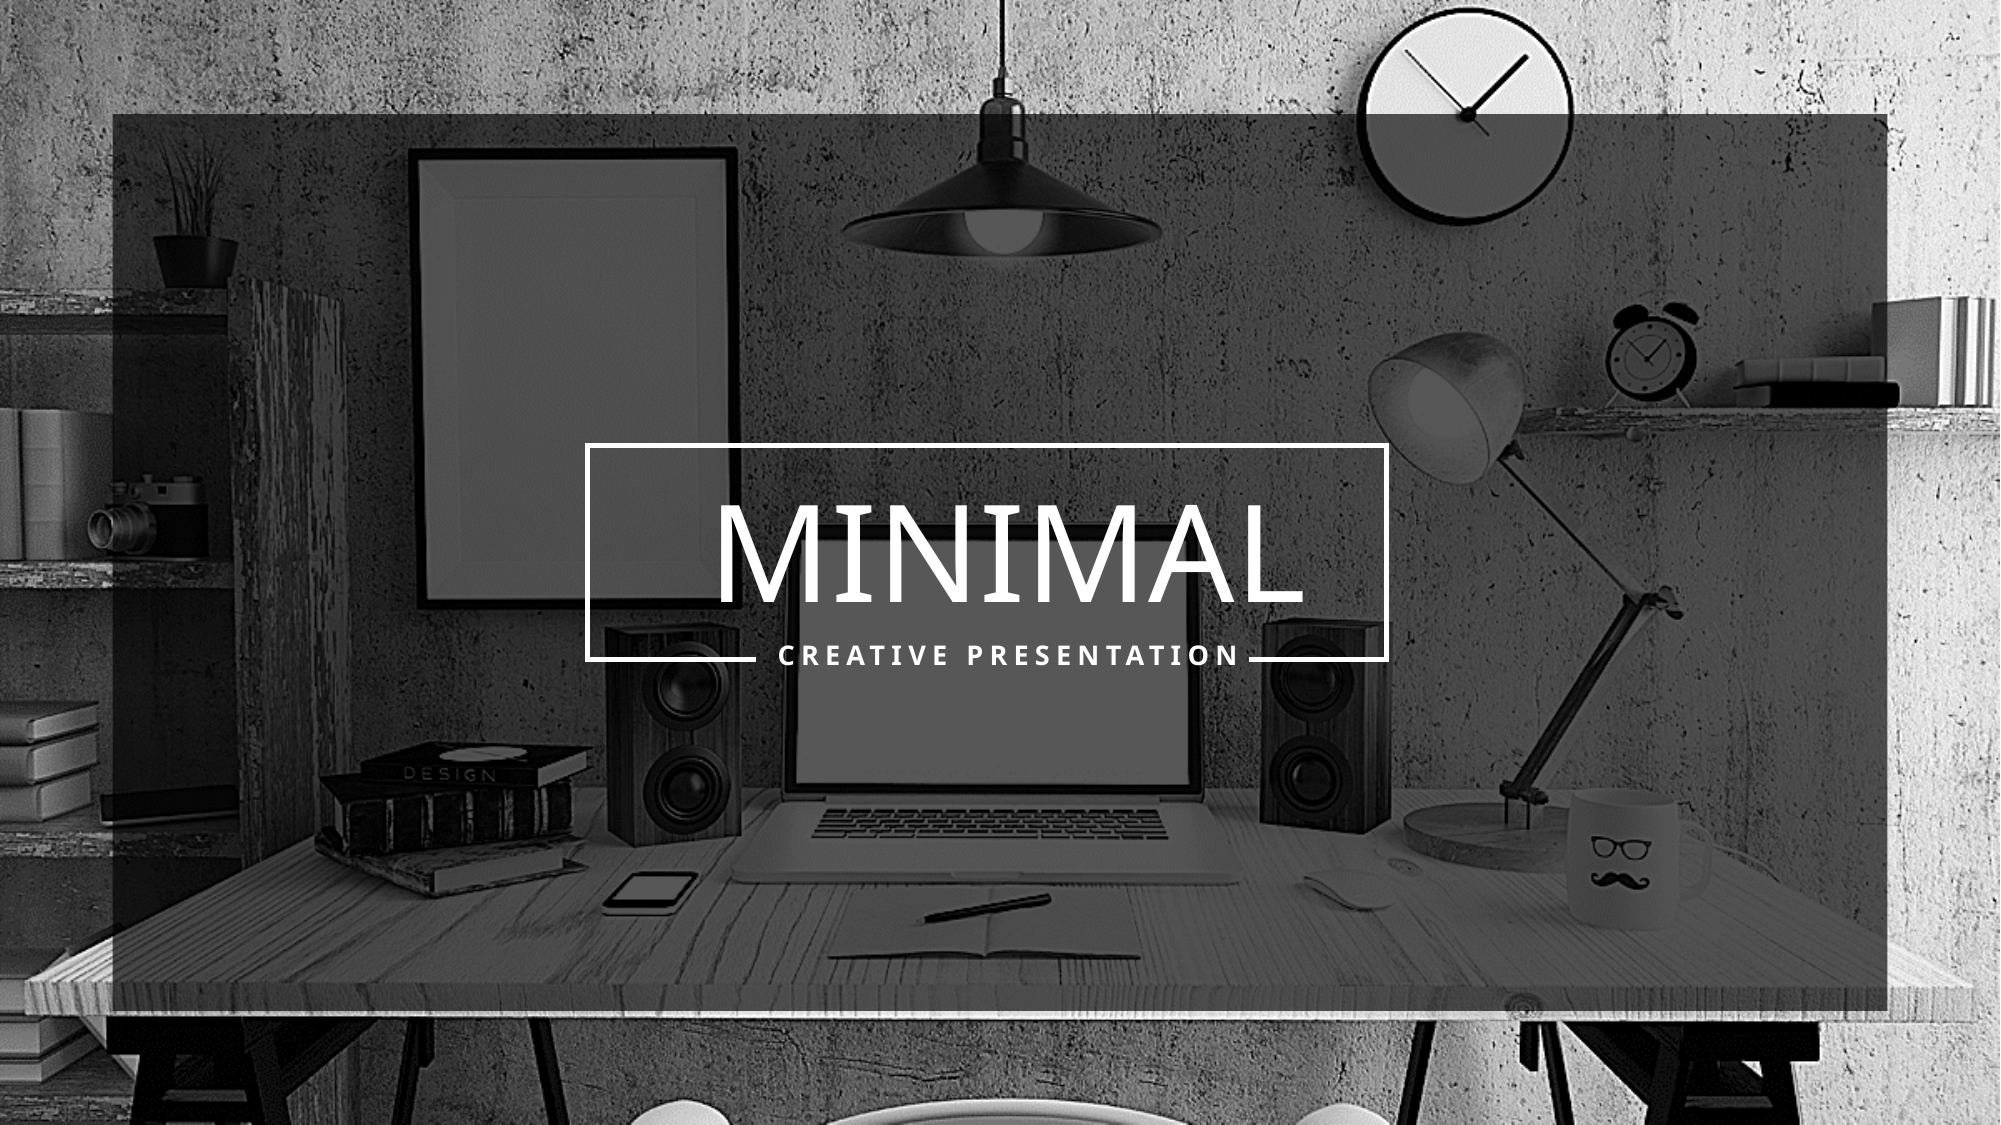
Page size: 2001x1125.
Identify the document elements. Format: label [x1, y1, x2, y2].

text_box [587, 445, 1413, 680]
picture [0, 0, 2000, 1125]
